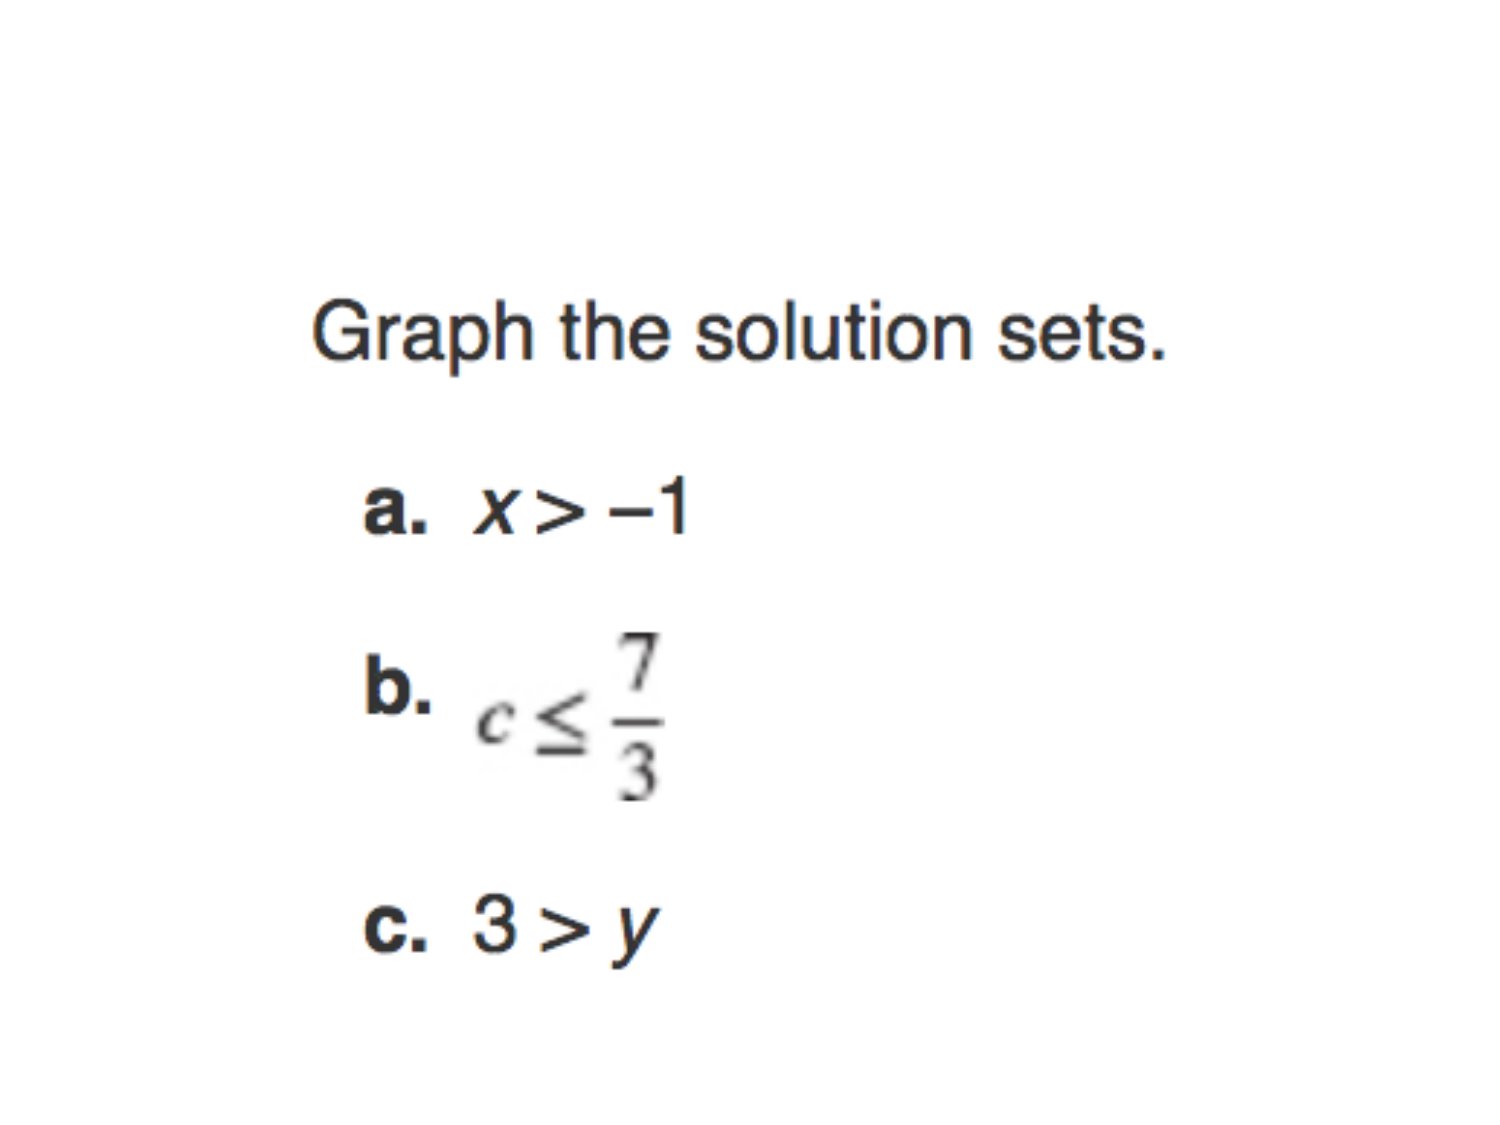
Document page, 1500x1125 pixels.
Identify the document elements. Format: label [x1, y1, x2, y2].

list [74, 262, 1426, 1006]
